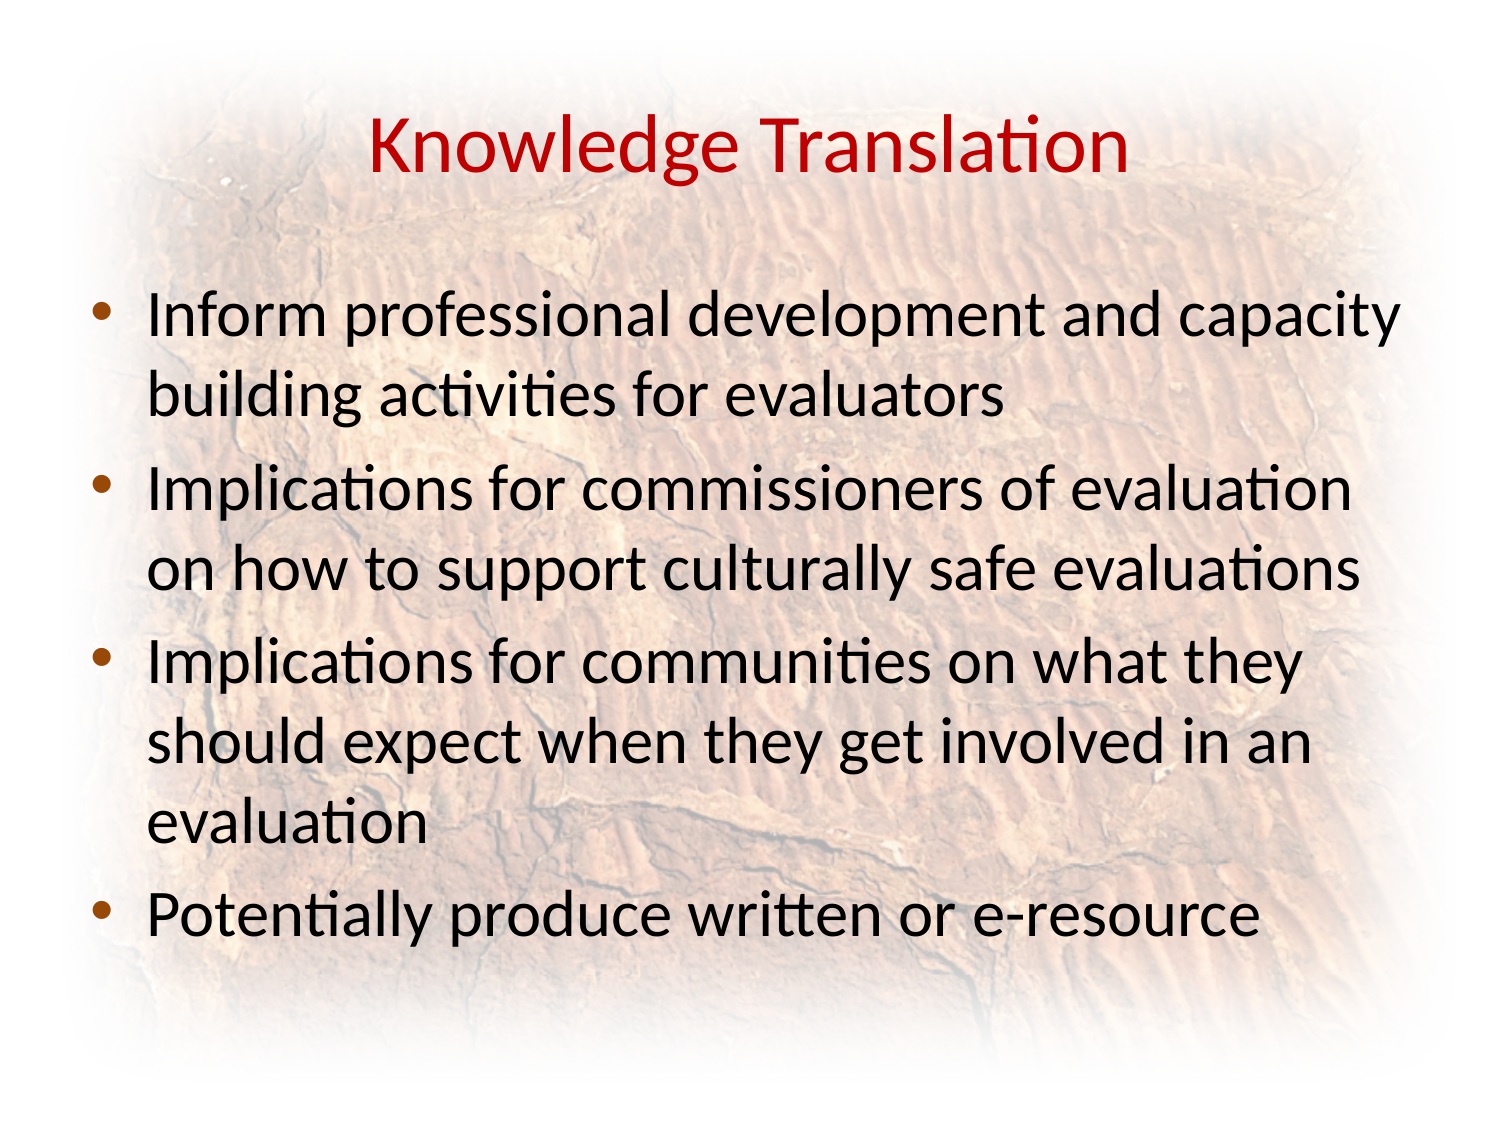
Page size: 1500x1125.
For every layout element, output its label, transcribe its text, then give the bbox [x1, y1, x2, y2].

title Knowledge Translation [75, 45, 1425, 233]
list Inform professional development and capacity building activities for evaluators Implications for commissioners of evaluation on how to support culturally safe evaluations Implications for communities on what they should expect when they get involved in an evaluation Potentially produce written or e-resource [75, 262, 1425, 1083]
